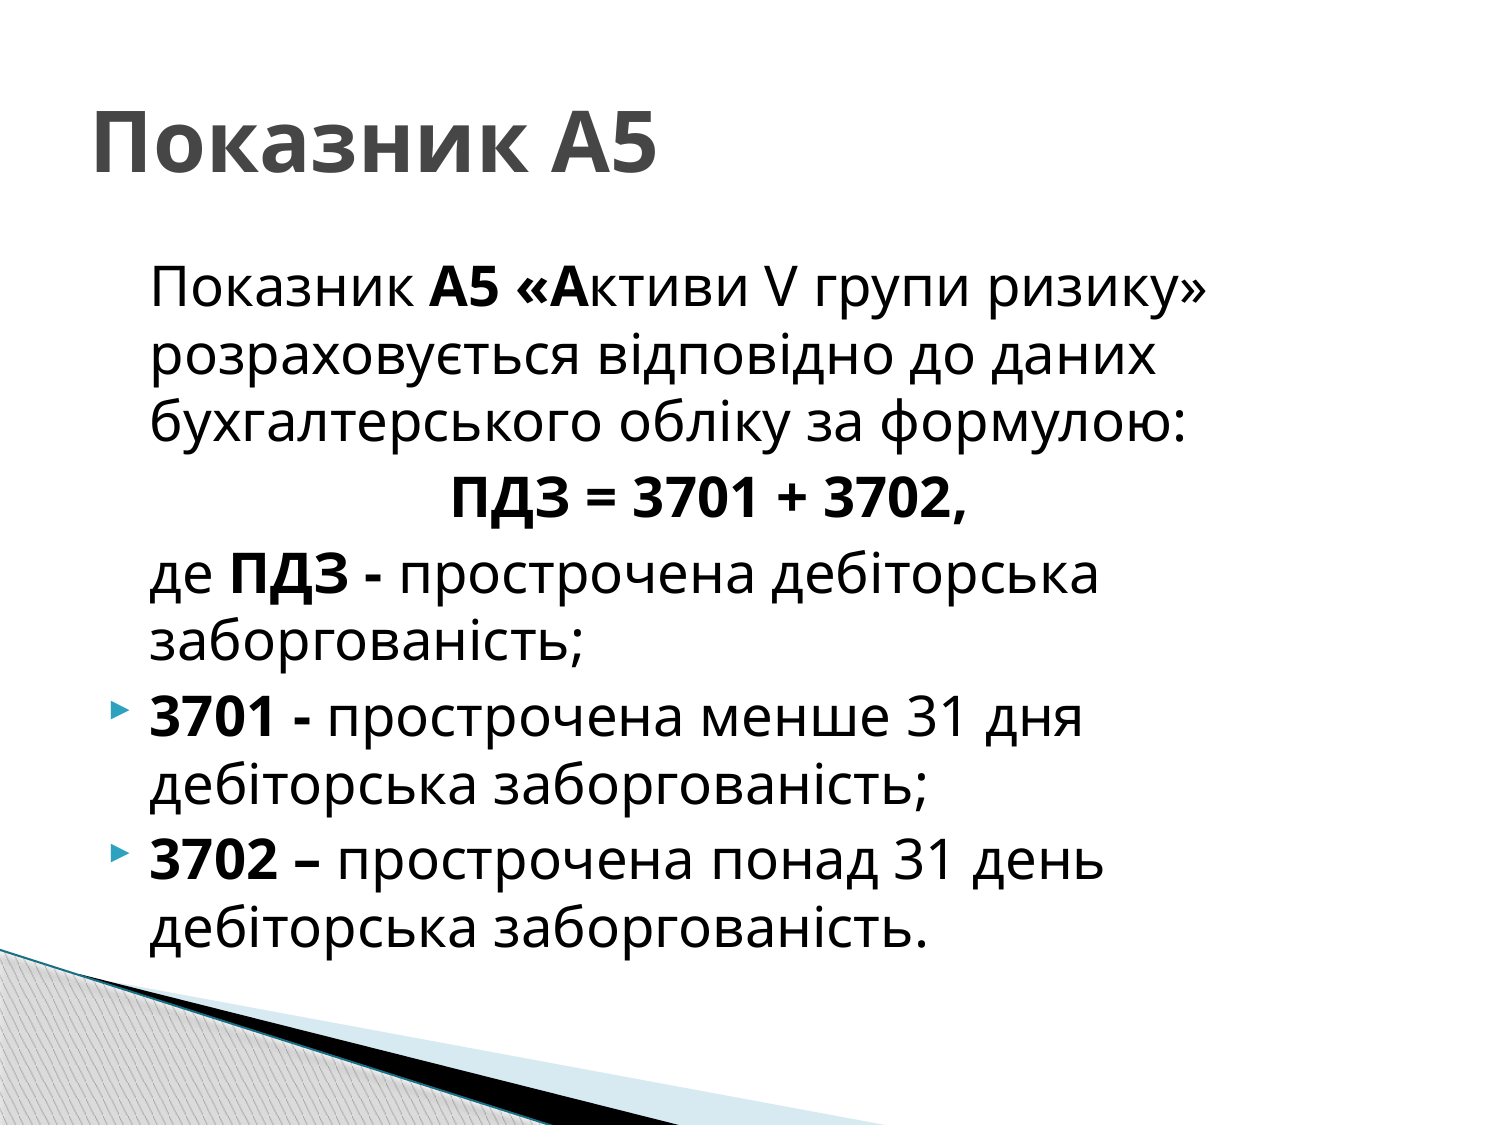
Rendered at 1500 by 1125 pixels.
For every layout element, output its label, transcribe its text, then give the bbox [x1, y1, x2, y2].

list Показник А5 «Активи V групи ризику» розраховується відповідно до даних бухгалтерського обліку за формулою: ПДЗ = 3701 + 3702, де ПДЗ - прострочена дебіторська заборгованість; 3701 - прострочена менше 31 дня дебіторська заборгованість; 3702 – прострочена понад 31 день дебіторська заборгованість. [75, 243, 1425, 986]
title Показник А5 [75, 45, 1425, 233]
